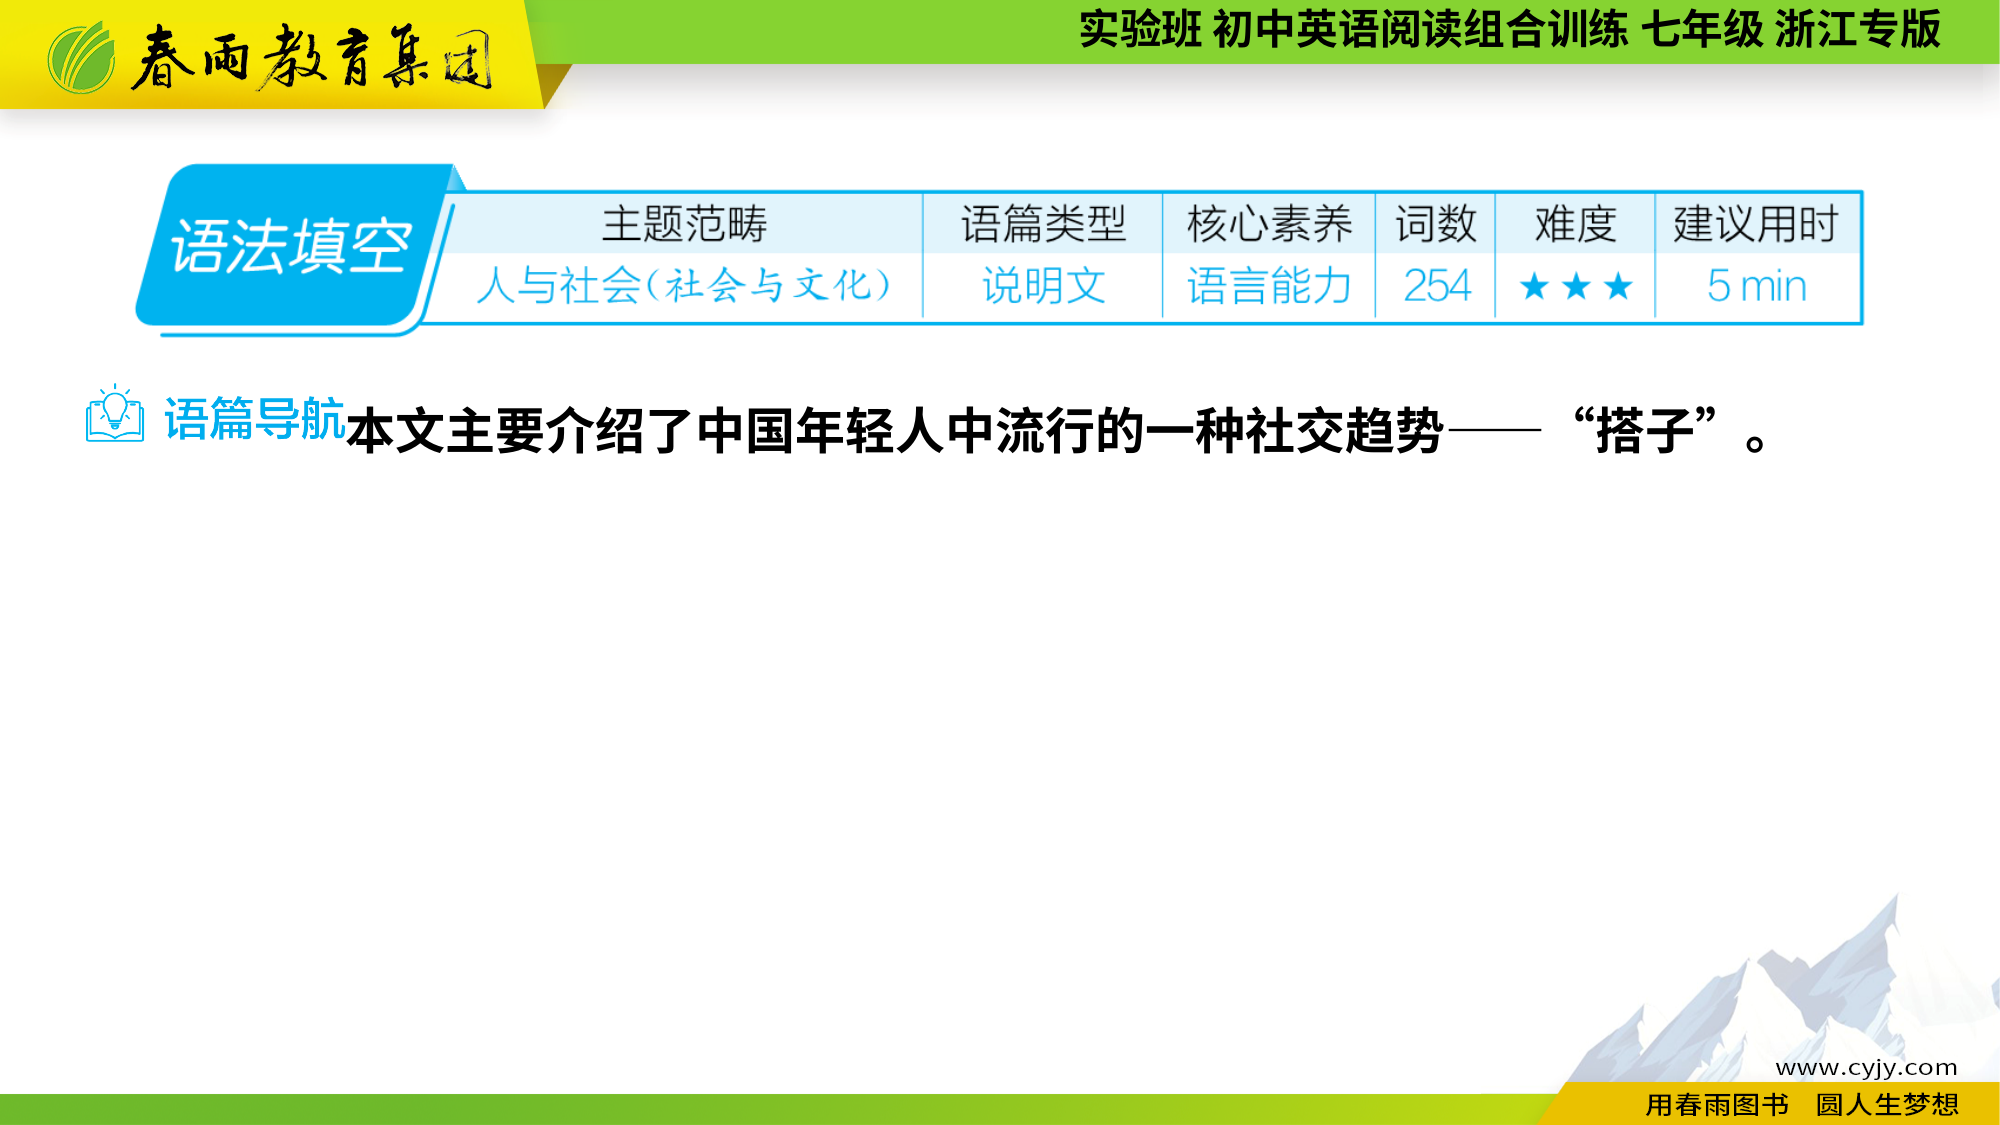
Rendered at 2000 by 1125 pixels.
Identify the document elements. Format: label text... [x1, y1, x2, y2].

list 本文主要介绍了中国年轻人中流行的一种社交趋势——“搭子”。 [59, 361, 1944, 457]
picture [0, 0, 2000, 1125]
